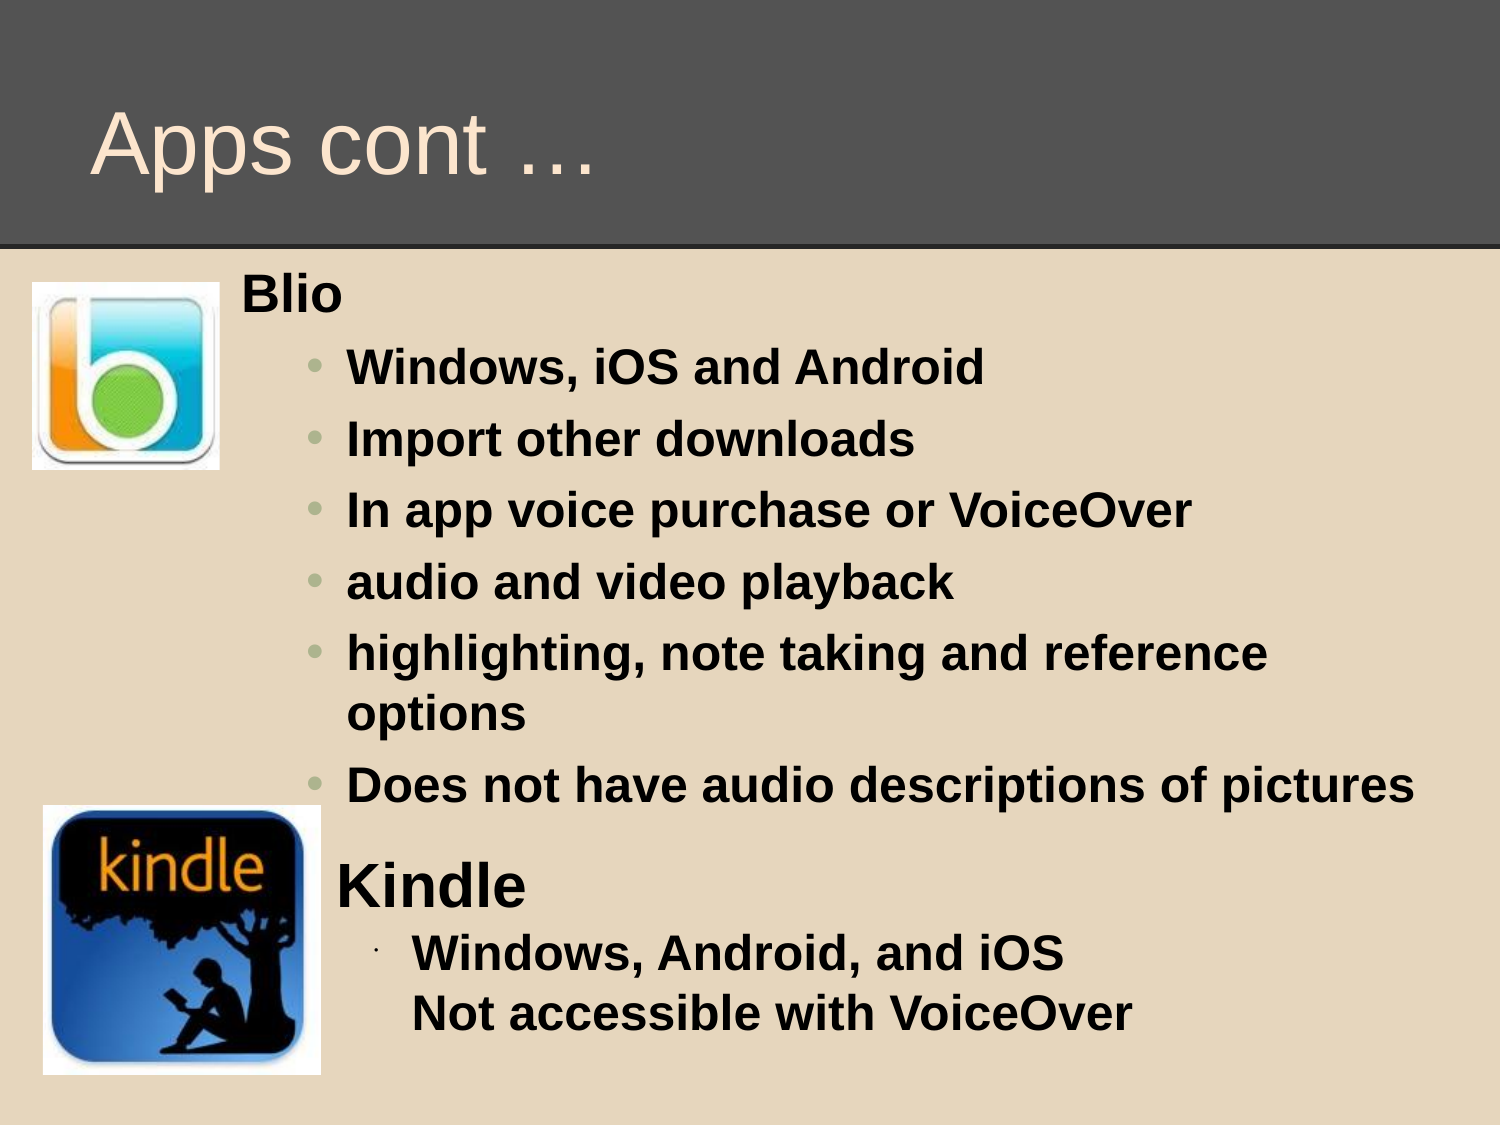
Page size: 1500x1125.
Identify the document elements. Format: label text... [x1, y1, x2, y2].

text_box Blio Windows, iOS and Android Import other downloads In app voice purchase or VoiceOver audio and video playback highlighting, note taking and reference options Does not have audio descriptions of pictures [226, 251, 1472, 855]
title Apps cont … [75, 37, 1425, 241]
text_box [42, 805, 321, 1075]
text_box Kindle Windows, Android, and iOS Not accessible with VoiceOver [321, 837, 1438, 1048]
text_box [32, 282, 220, 470]
